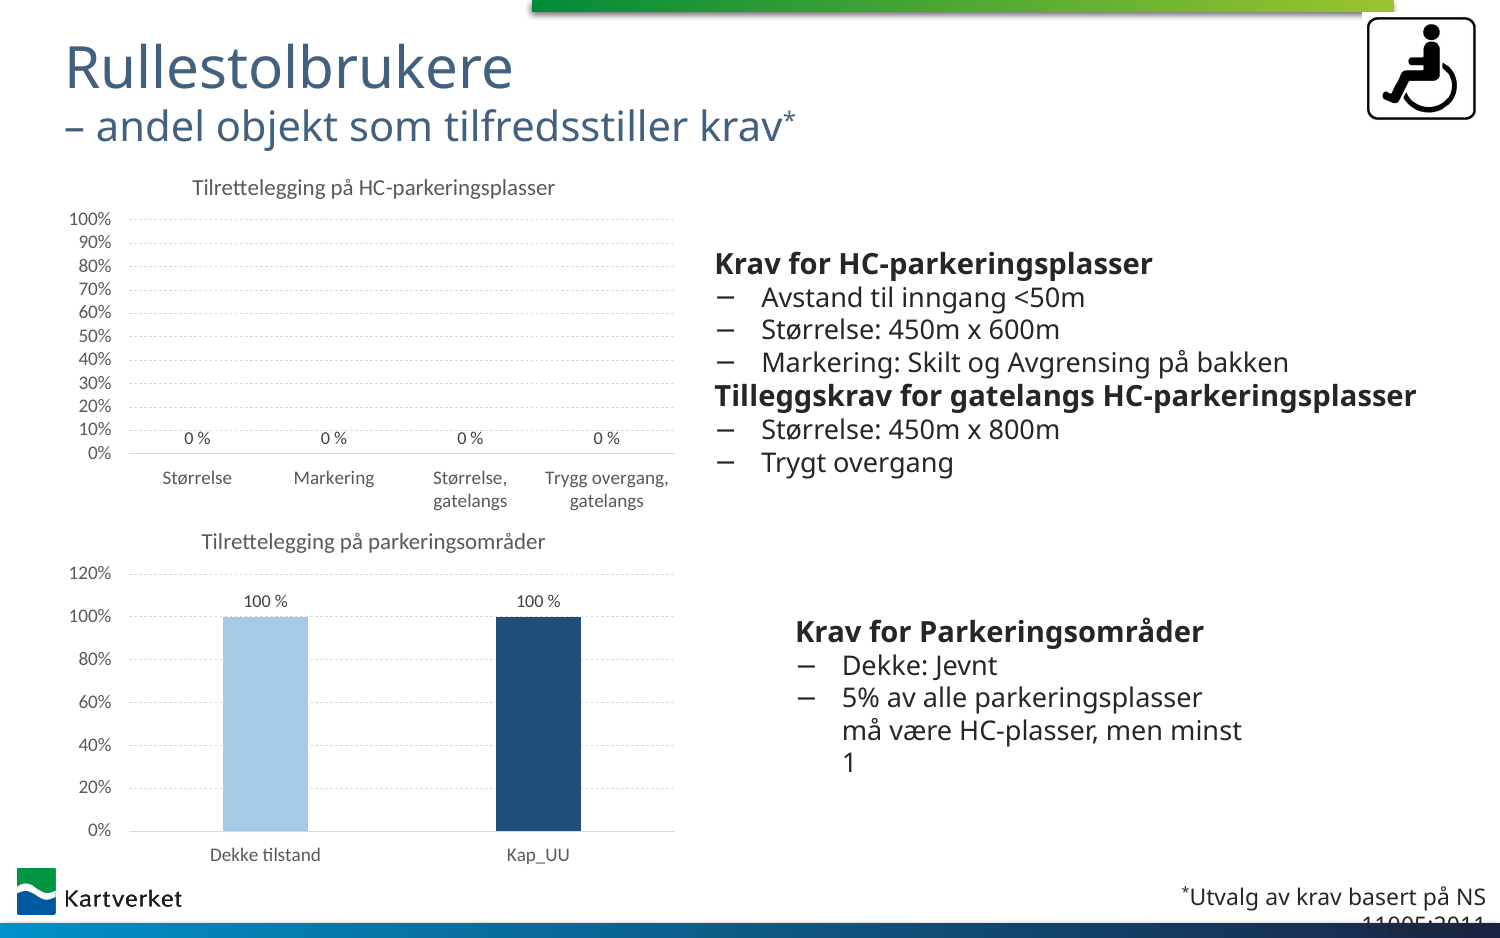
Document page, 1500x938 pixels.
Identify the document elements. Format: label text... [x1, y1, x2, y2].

text_box *Utvalg av krav basert på NS 11005:2011 [1068, 873, 1500, 938]
picture [62, 520, 686, 874]
text_box Krav for HC-parkeringsplasser Avstand til inngang <50m Størrelse: 450m x 600m Markering: Skilt og Avgrensing på bakken Tilleggskrav for gatelangs HC-parkeringsplasser Størrelse: 450m x 800m Trygt overgang [699, 237, 1433, 485]
text_box Krav for Parkeringsområder Dekke: Jevnt 5% av alle parkeringsplasser må være HC-plasser, men minst 1 [780, 605, 1261, 786]
picture [62, 166, 686, 519]
text_box Rullestolbrukere – andel objekt som tilfredsstiller krav* [49, 25, 1431, 158]
picture [1362, 12, 1481, 126]
